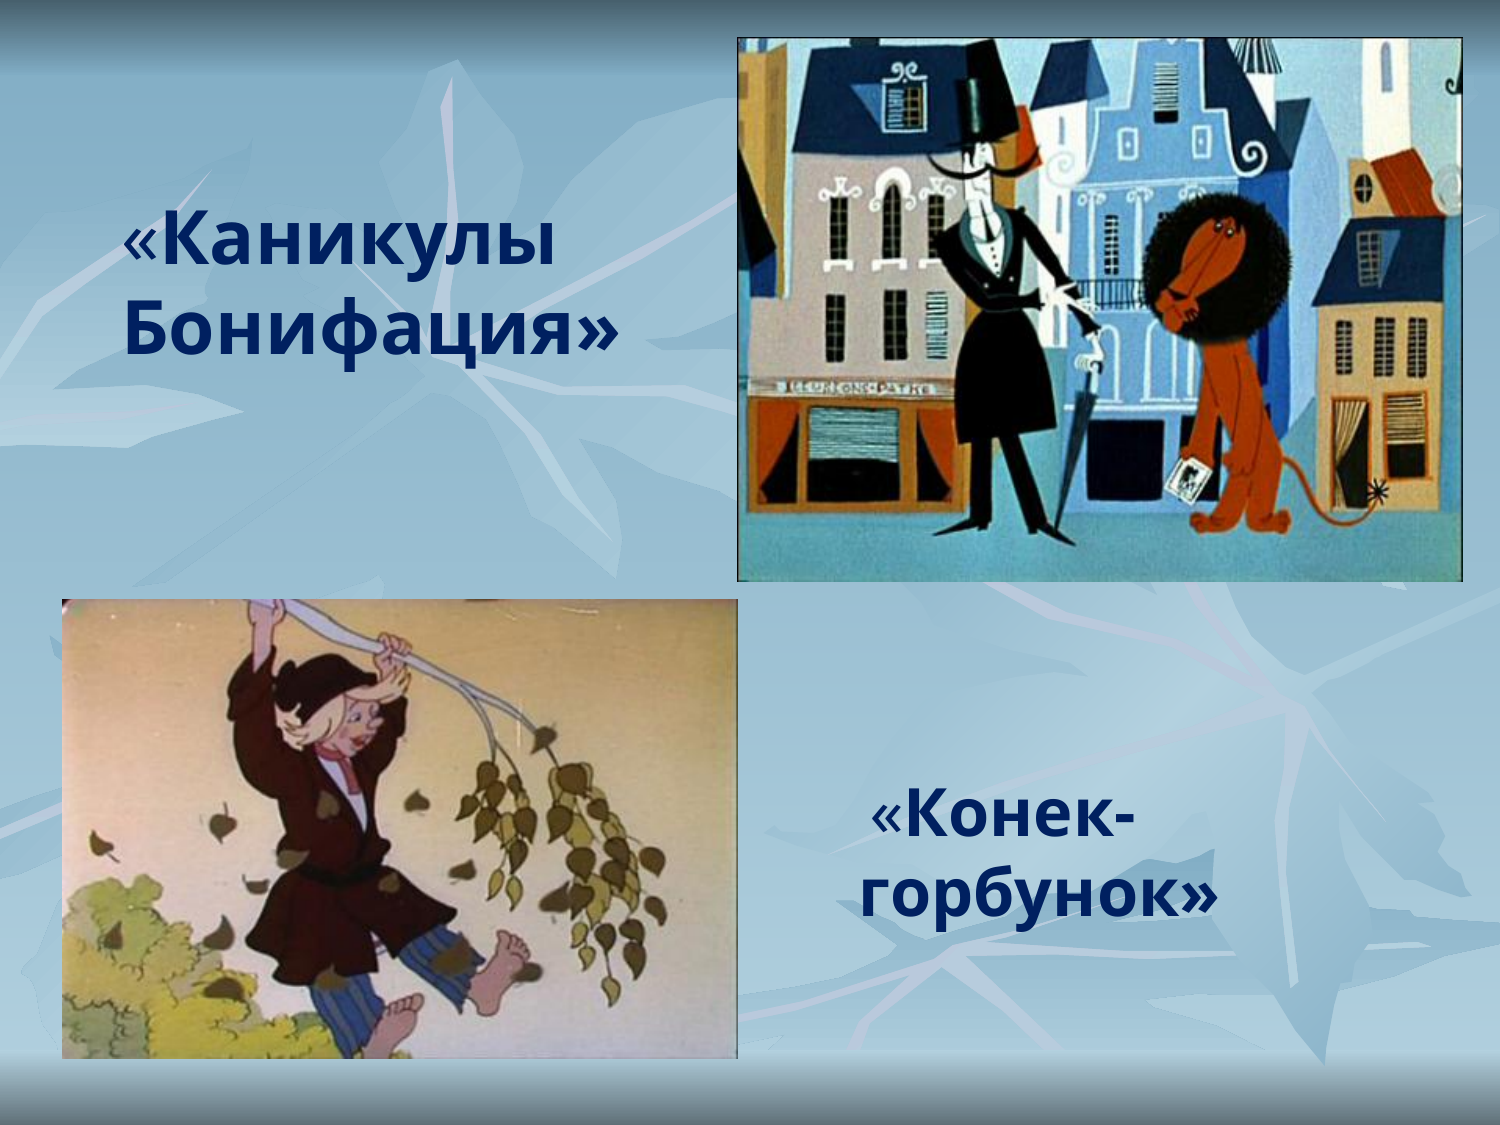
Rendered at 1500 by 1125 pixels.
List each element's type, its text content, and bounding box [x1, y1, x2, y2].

list «Конек- горбунок» [787, 762, 1438, 926]
picture [62, 599, 738, 1060]
list «Каникулы Бонифация» [49, 112, 713, 856]
picture [737, 37, 1463, 582]
